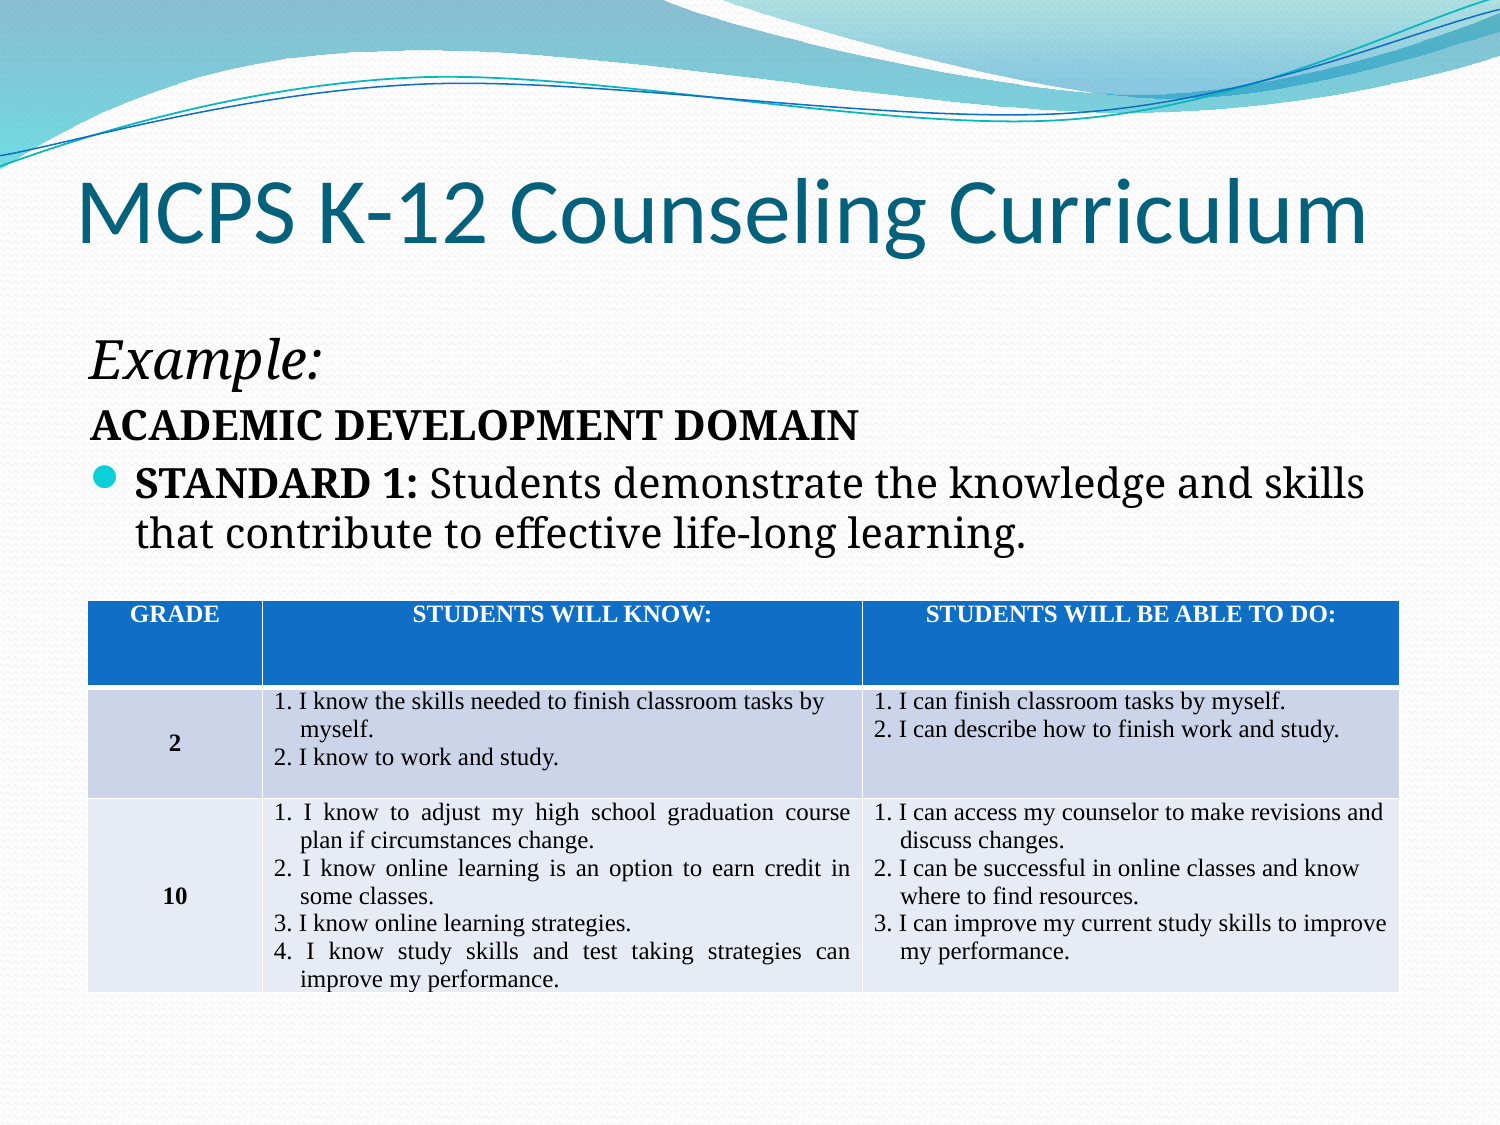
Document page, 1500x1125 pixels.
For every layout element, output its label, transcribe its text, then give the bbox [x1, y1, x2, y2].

title MCPS K-12 Counseling Curriculum [75, 115, 1425, 263]
table_cell 1. I know the skills needed to finish classroom tasks by myself. 2. I know to work and study. [263, 690, 862, 798]
table_header STUDENTS WILL BE ABLE TO DO: [863, 601, 1399, 685]
table_cell 1. I can access my counselor to make revisions and discuss changes. 2. I can be successful in online classes and know where to find resources. 3. I can improve my current study skills to improve my performance. [863, 799, 1399, 992]
table_cell 2 [88, 690, 262, 798]
table_header GRADE [88, 601, 262, 685]
list Example: ACADEMIC DEVELOPMENT DOMAIN STANDARD 1: Students demonstrate the knowledge and skills that contribute to effective life-long learning. [75, 317, 1425, 1038]
table_header STUDENTS WILL KNOW: [263, 601, 862, 685]
table_cell 1. I can finish classroom tasks by myself. 2. I can describe how to finish work and study. [863, 690, 1399, 798]
table_cell 1. I know to adjust my high school graduation course plan if circumstances change. 2. I know online learning is an option to earn credit in some classes. 3. I know online learning strategies. 4. I know study skills and test taking strategies can improve my performance. [263, 799, 862, 992]
table_cell 10 [88, 799, 262, 992]
